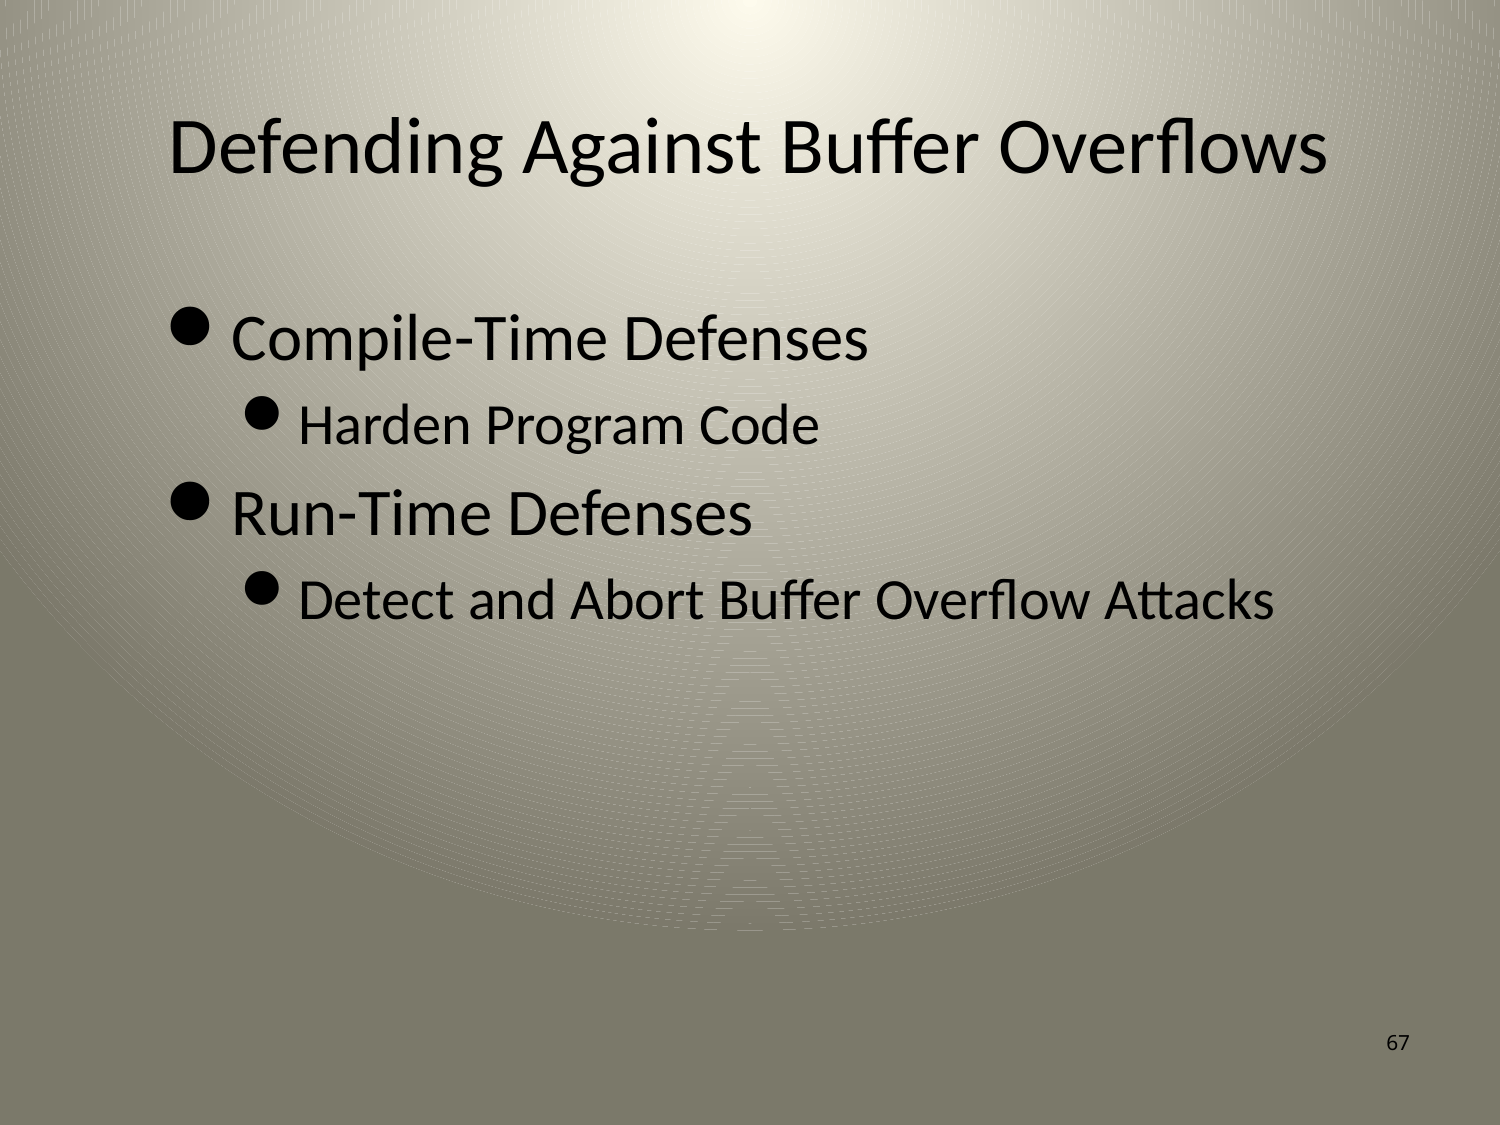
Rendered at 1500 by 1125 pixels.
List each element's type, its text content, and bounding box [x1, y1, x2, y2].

list Compile-Time Defenses Harden Program Code Run-Time Defenses Detect and Abort Buffer Overflow Attacks [150, 286, 1350, 993]
title Defending Against Buffer Overflows [150, 37, 1350, 245]
slide_number 67 [1074, 1021, 1425, 1067]
